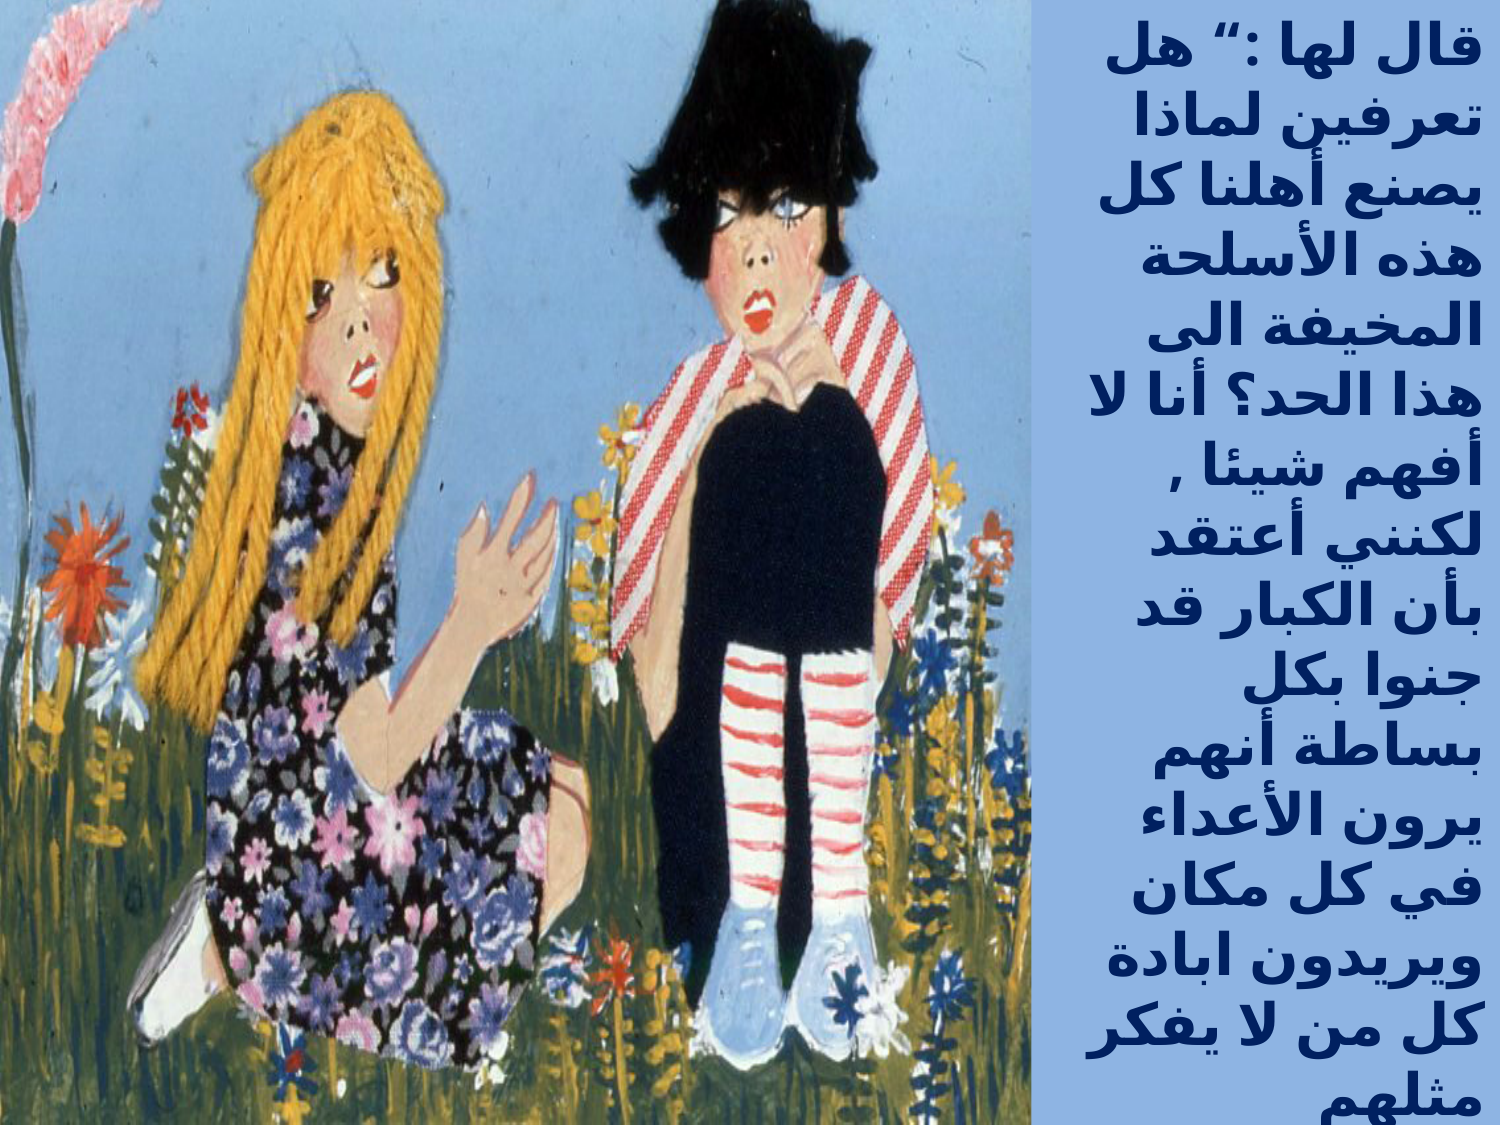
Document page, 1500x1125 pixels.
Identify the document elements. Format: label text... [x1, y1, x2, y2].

picture [0, 0, 1032, 1125]
text_box قال لها :“ هل تعرفين لماذا يصنع أهلنا كل هذه الأسلحة المخيفة الى هذا الحد؟ أنا لا أفهم شيئا , لكنني أعتقد بأن الكبار قد جنوا بكل بساطة أنهم يرون الأعداء في كل مكان ويريدون ابادة كل من لا يفكر مثلهم اذا كان الأمر كذلك فعلينا أن نوقفهم قبل فوات الأوان هذا صحيح ولكن كيف السبيل الى ذلك أجاب الطفل... [1032, 0, 1500, 1125]
